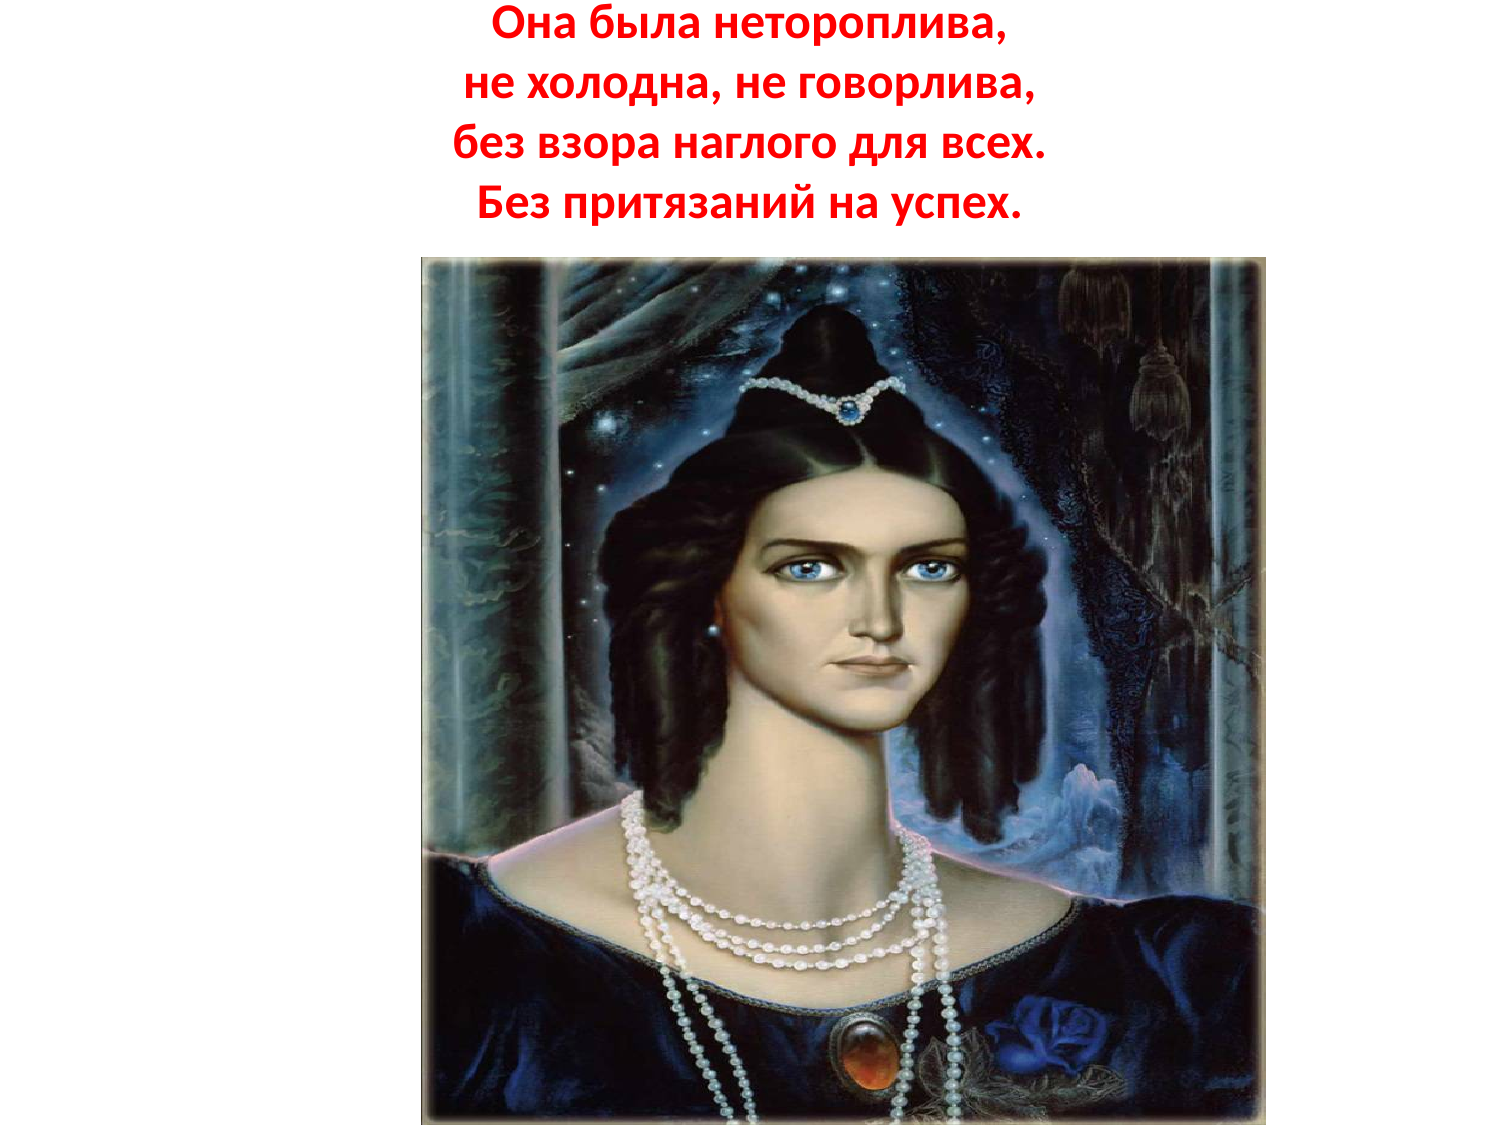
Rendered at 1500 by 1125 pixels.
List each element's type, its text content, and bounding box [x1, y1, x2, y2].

title Она была нетороплива, не холодна, не говорлива, без взора наглого для всех. Без притязаний на успех. [75, 45, 1425, 233]
picture [421, 257, 1266, 1125]
